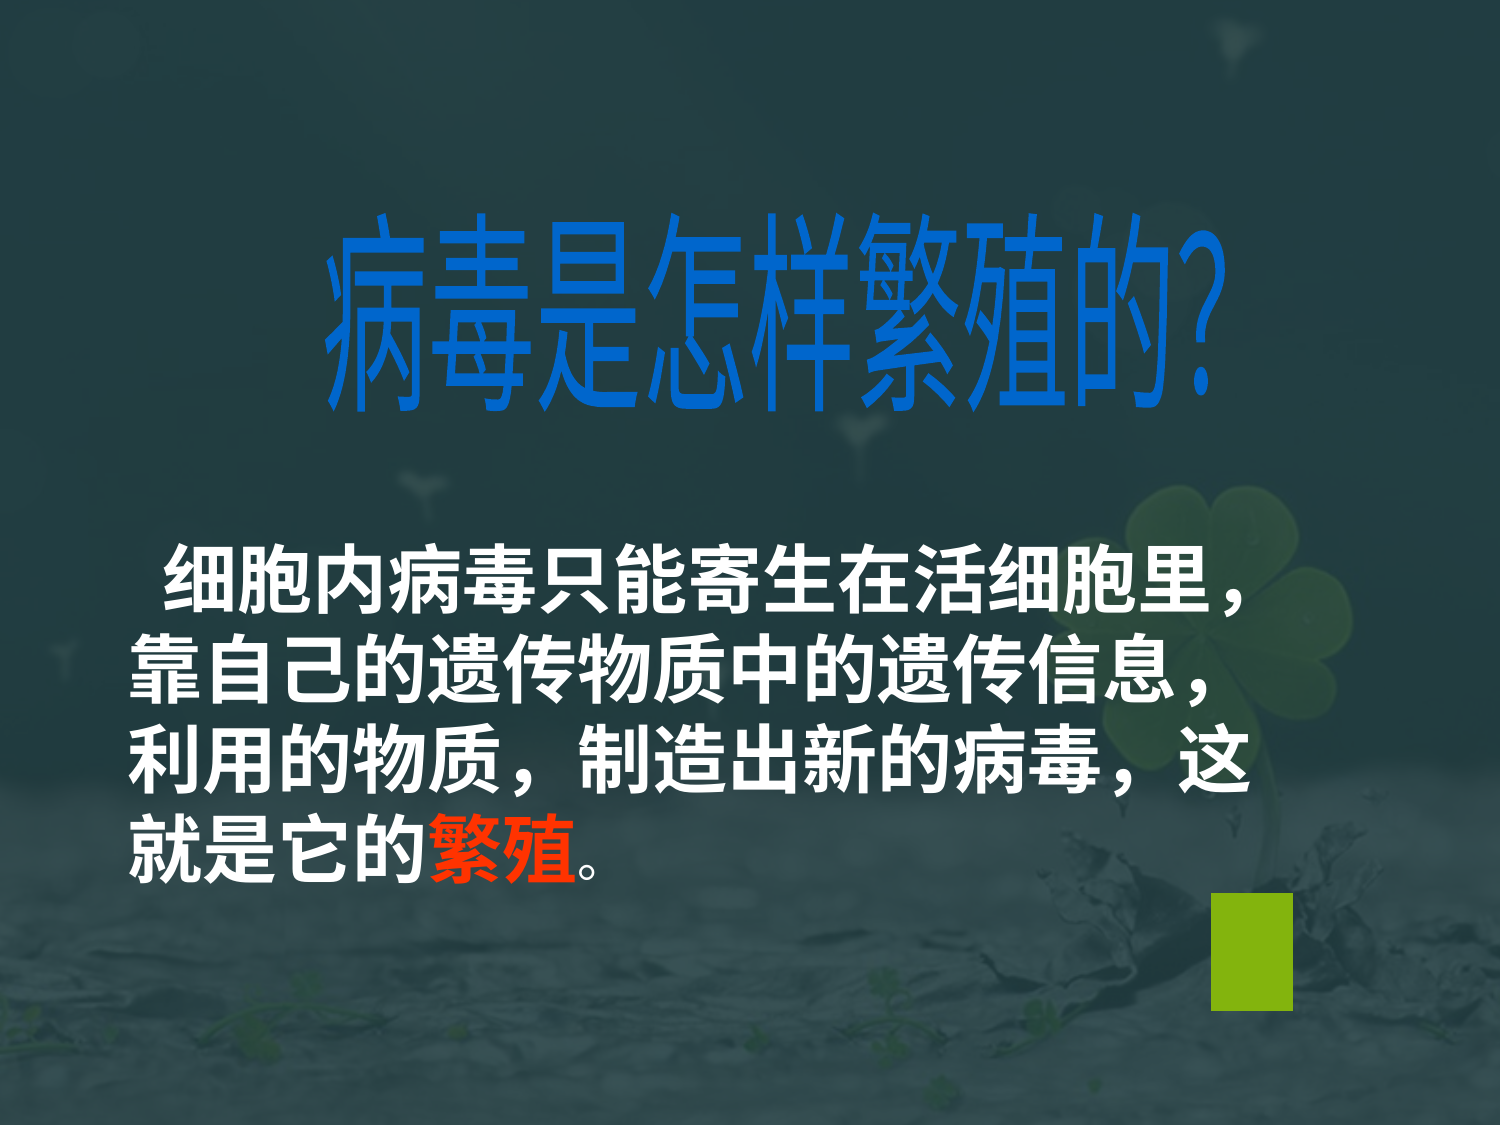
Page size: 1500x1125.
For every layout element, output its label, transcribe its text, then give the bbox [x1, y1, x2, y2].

text_box [1210, 893, 1294, 1012]
text_box 细胞内病毒只能寄生在活细胞里，靠自己的遗传物质中的遗传信息，利用的物质，制造出新的病毒，这就是它的繁殖。 [112, 524, 1313, 900]
